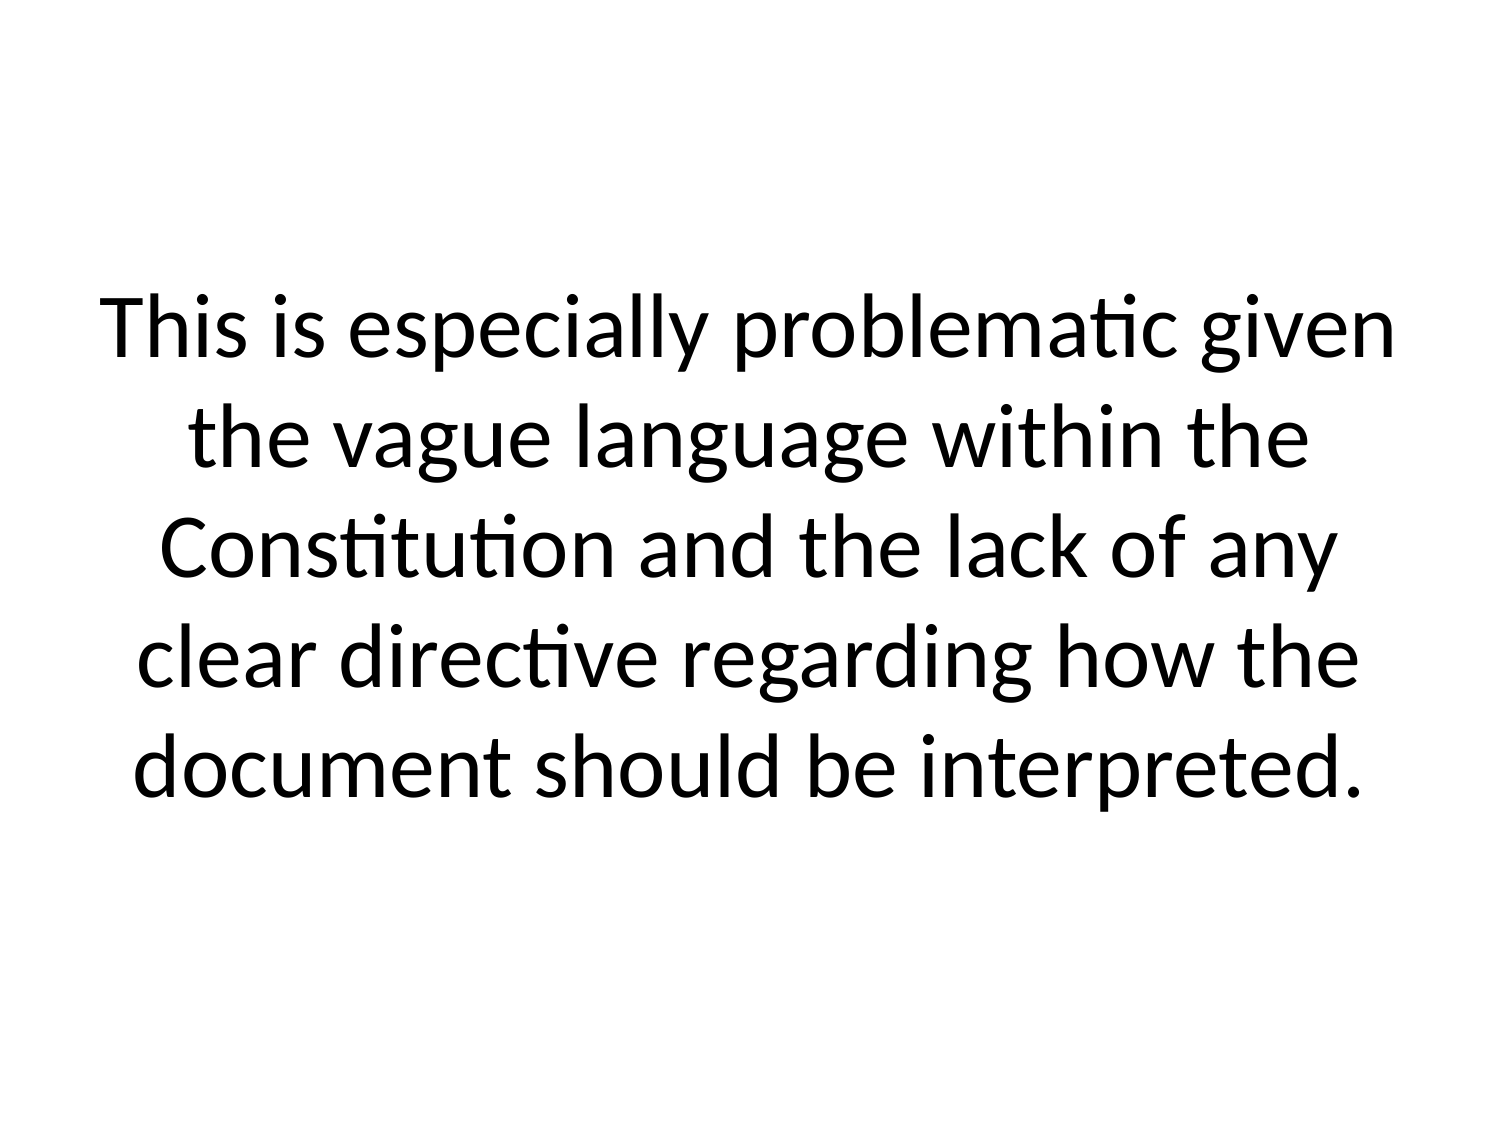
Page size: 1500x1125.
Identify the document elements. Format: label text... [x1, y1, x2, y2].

title This is especially problematic given the vague language within the Constitution and the lack of any clear directive regarding how the document should be interpreted. [75, 45, 1425, 1038]
